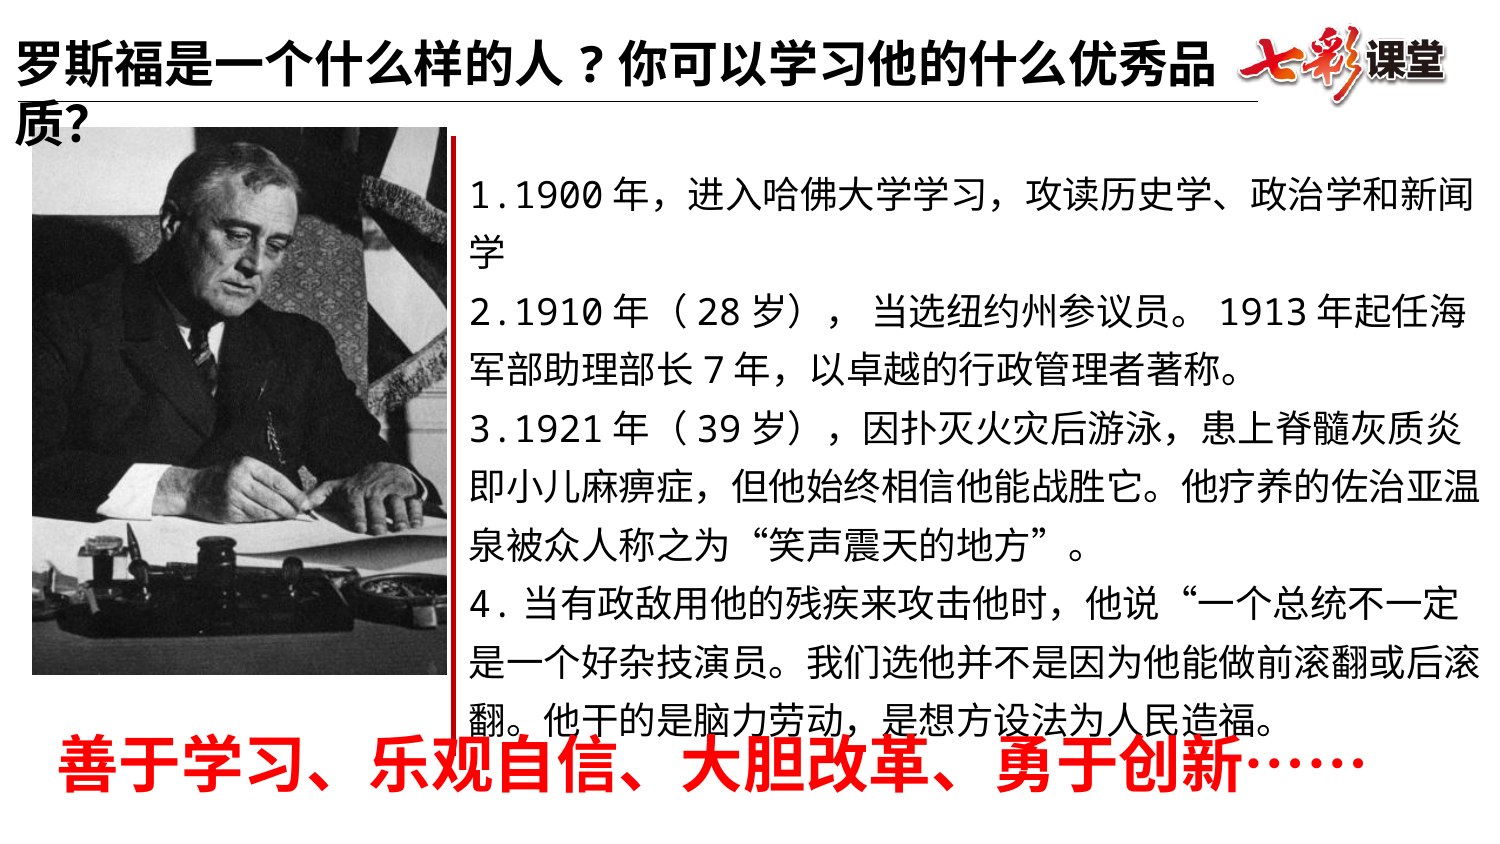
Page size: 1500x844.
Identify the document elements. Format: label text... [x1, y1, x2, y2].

text_box 善于学习、乐观自信、大胆改革、勇于创新…… [41, 717, 1460, 808]
text_box 1.1900年，进入哈佛大学学习，攻读历史学、政治学和新闻学 2.1910年（28岁）， 当选纽约州参议员。1913年起任海军部助理部长7年，以卓越的行政管理者著称。 3.1921年（39岁），因扑灭火灾后游泳，患上脊髓灰质炎即小儿麻痹症，但他始终相信他能战胜它。他疗养的佐治亚温泉被众人称之为“笑声震天的地方”。 4.当有政敌用他的残疾来攻击他时，他说“一个总统不一定是一个好杂技演员。我们选他并不是因为他能做前滚翻或后滚翻。他干的是脑力劳动，是想方设法为人民造福。 [456, 150, 1500, 750]
picture [31, 127, 448, 675]
text_box 罗斯福是一个什么样的人?你可以学习他的什么优秀品质？ [0, 25, 1270, 161]
picture [1234, 20, 1451, 108]
